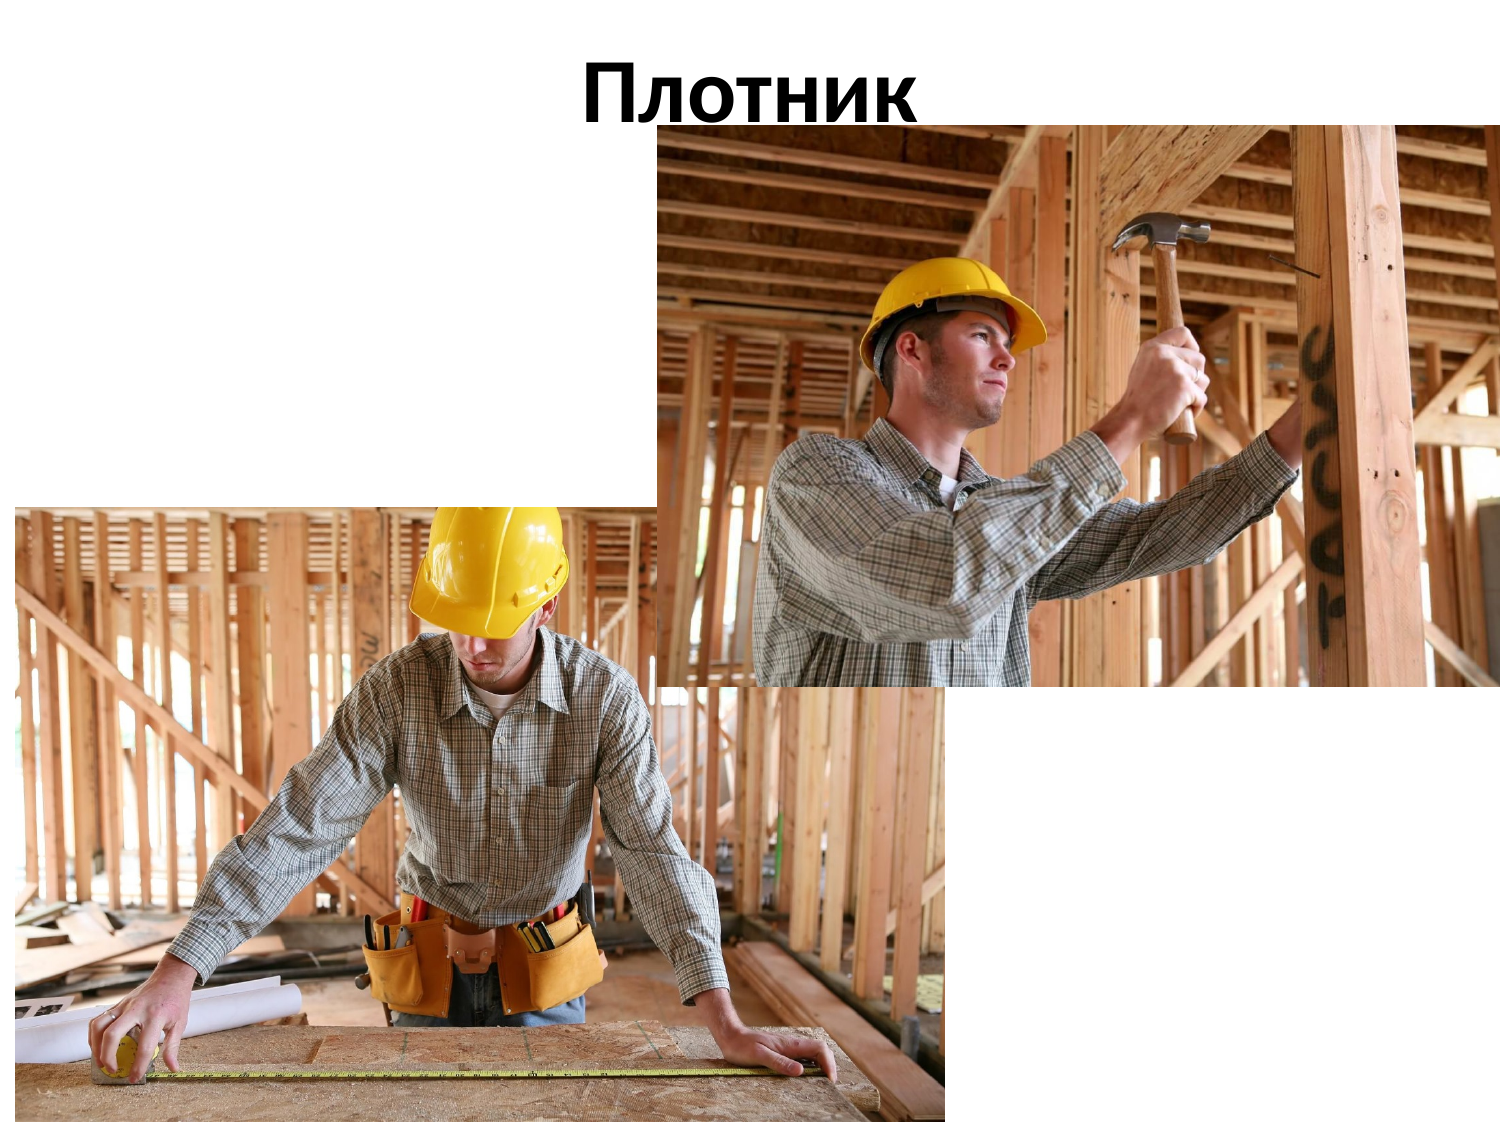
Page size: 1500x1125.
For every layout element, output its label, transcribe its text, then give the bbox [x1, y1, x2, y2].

title Плотник [75, 0, 1425, 173]
picture [14, 125, 1500, 1123]
